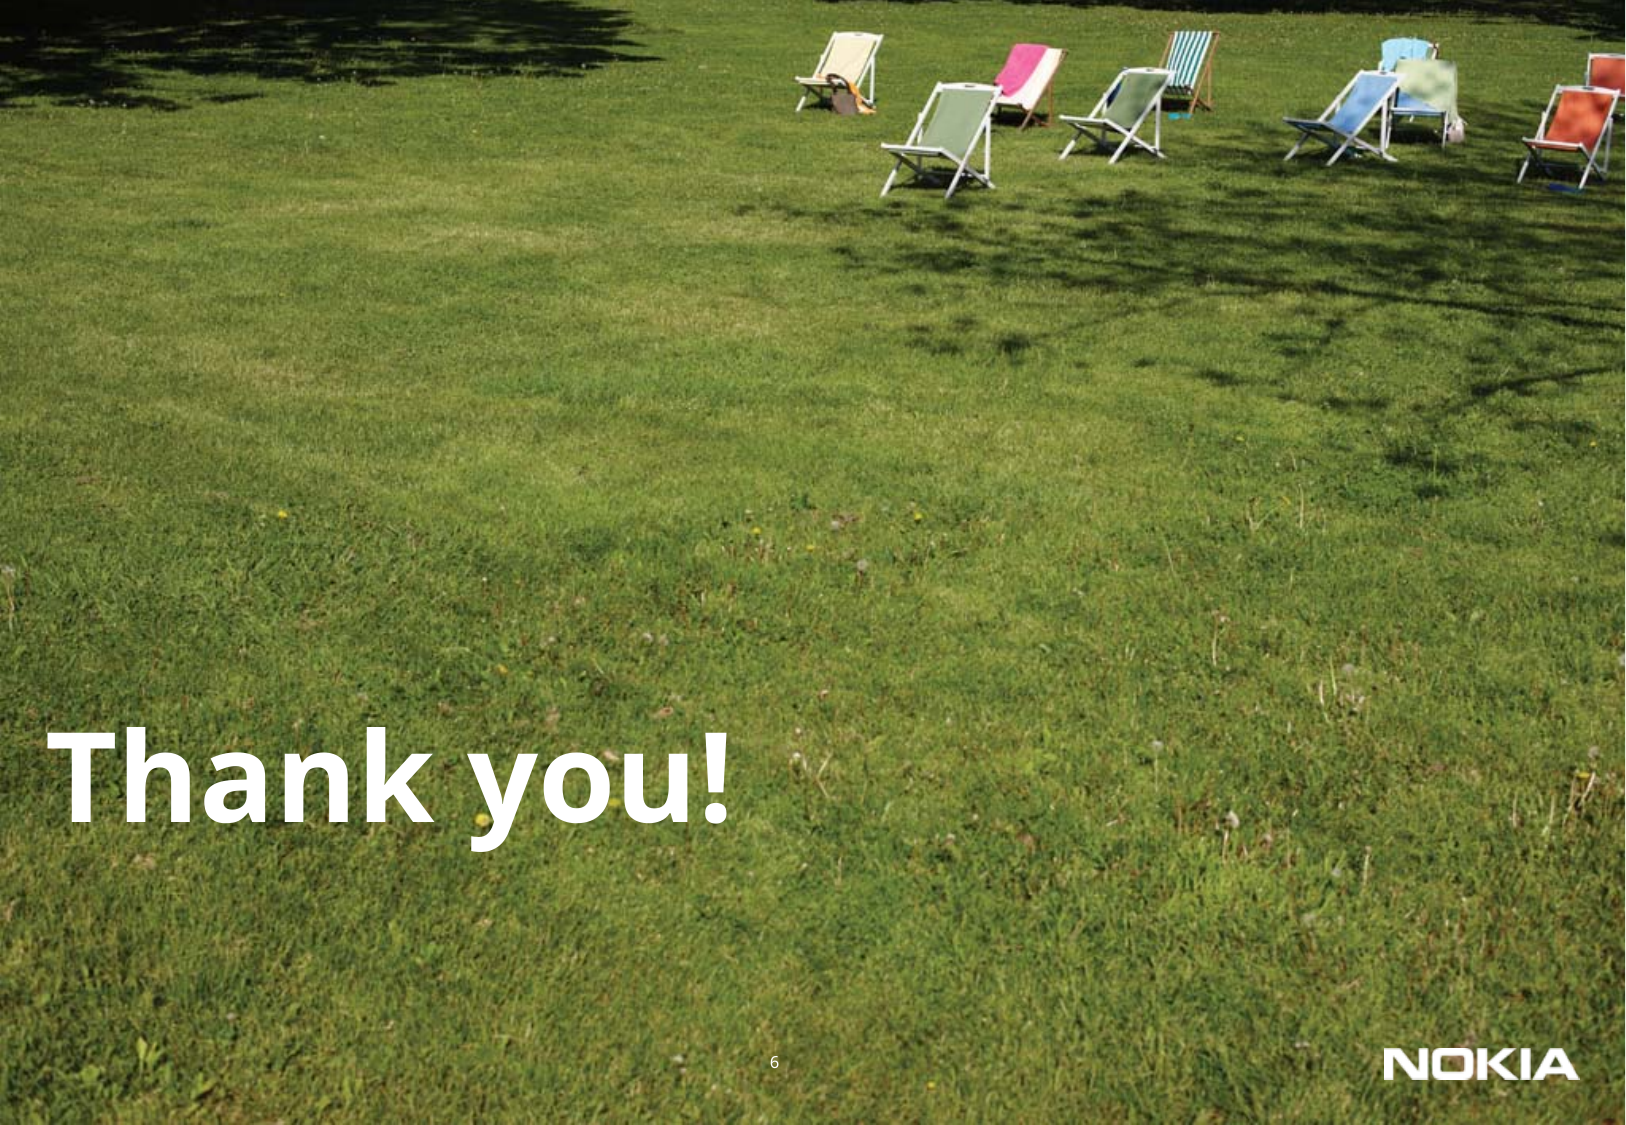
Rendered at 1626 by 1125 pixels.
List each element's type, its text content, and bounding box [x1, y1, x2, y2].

picture [0, 0, 1626, 1125]
title Thank you! [30, 594, 1195, 951]
